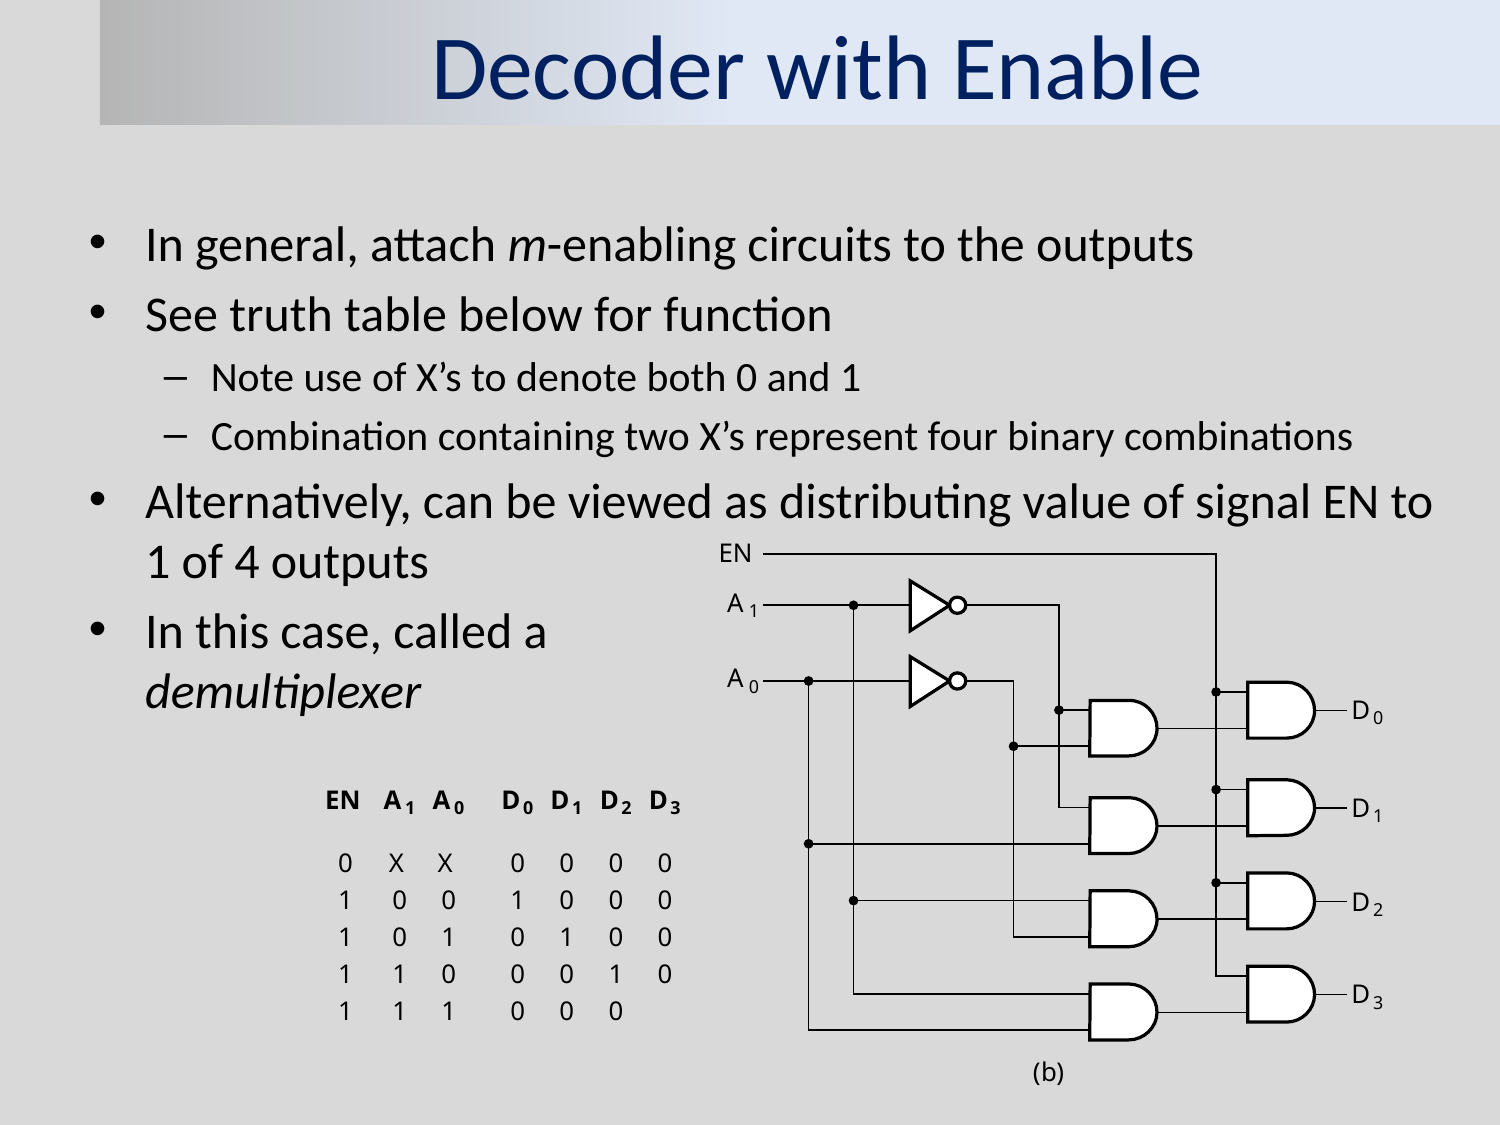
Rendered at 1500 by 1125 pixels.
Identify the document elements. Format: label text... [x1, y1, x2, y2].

title Decoder with Enable [135, 0, 1500, 125]
picture [323, 542, 1383, 1092]
list In general, attach m-enabling circuits to the outputs See truth table below for function Note use of X’s to denote both 0 and 1 Combination containing two X’s represent four binary combinations Alternatively, can be viewed as distributing value of signal EN to 1 of 4 outputs In this case, called a demultiplexer [73, 204, 1473, 1029]
